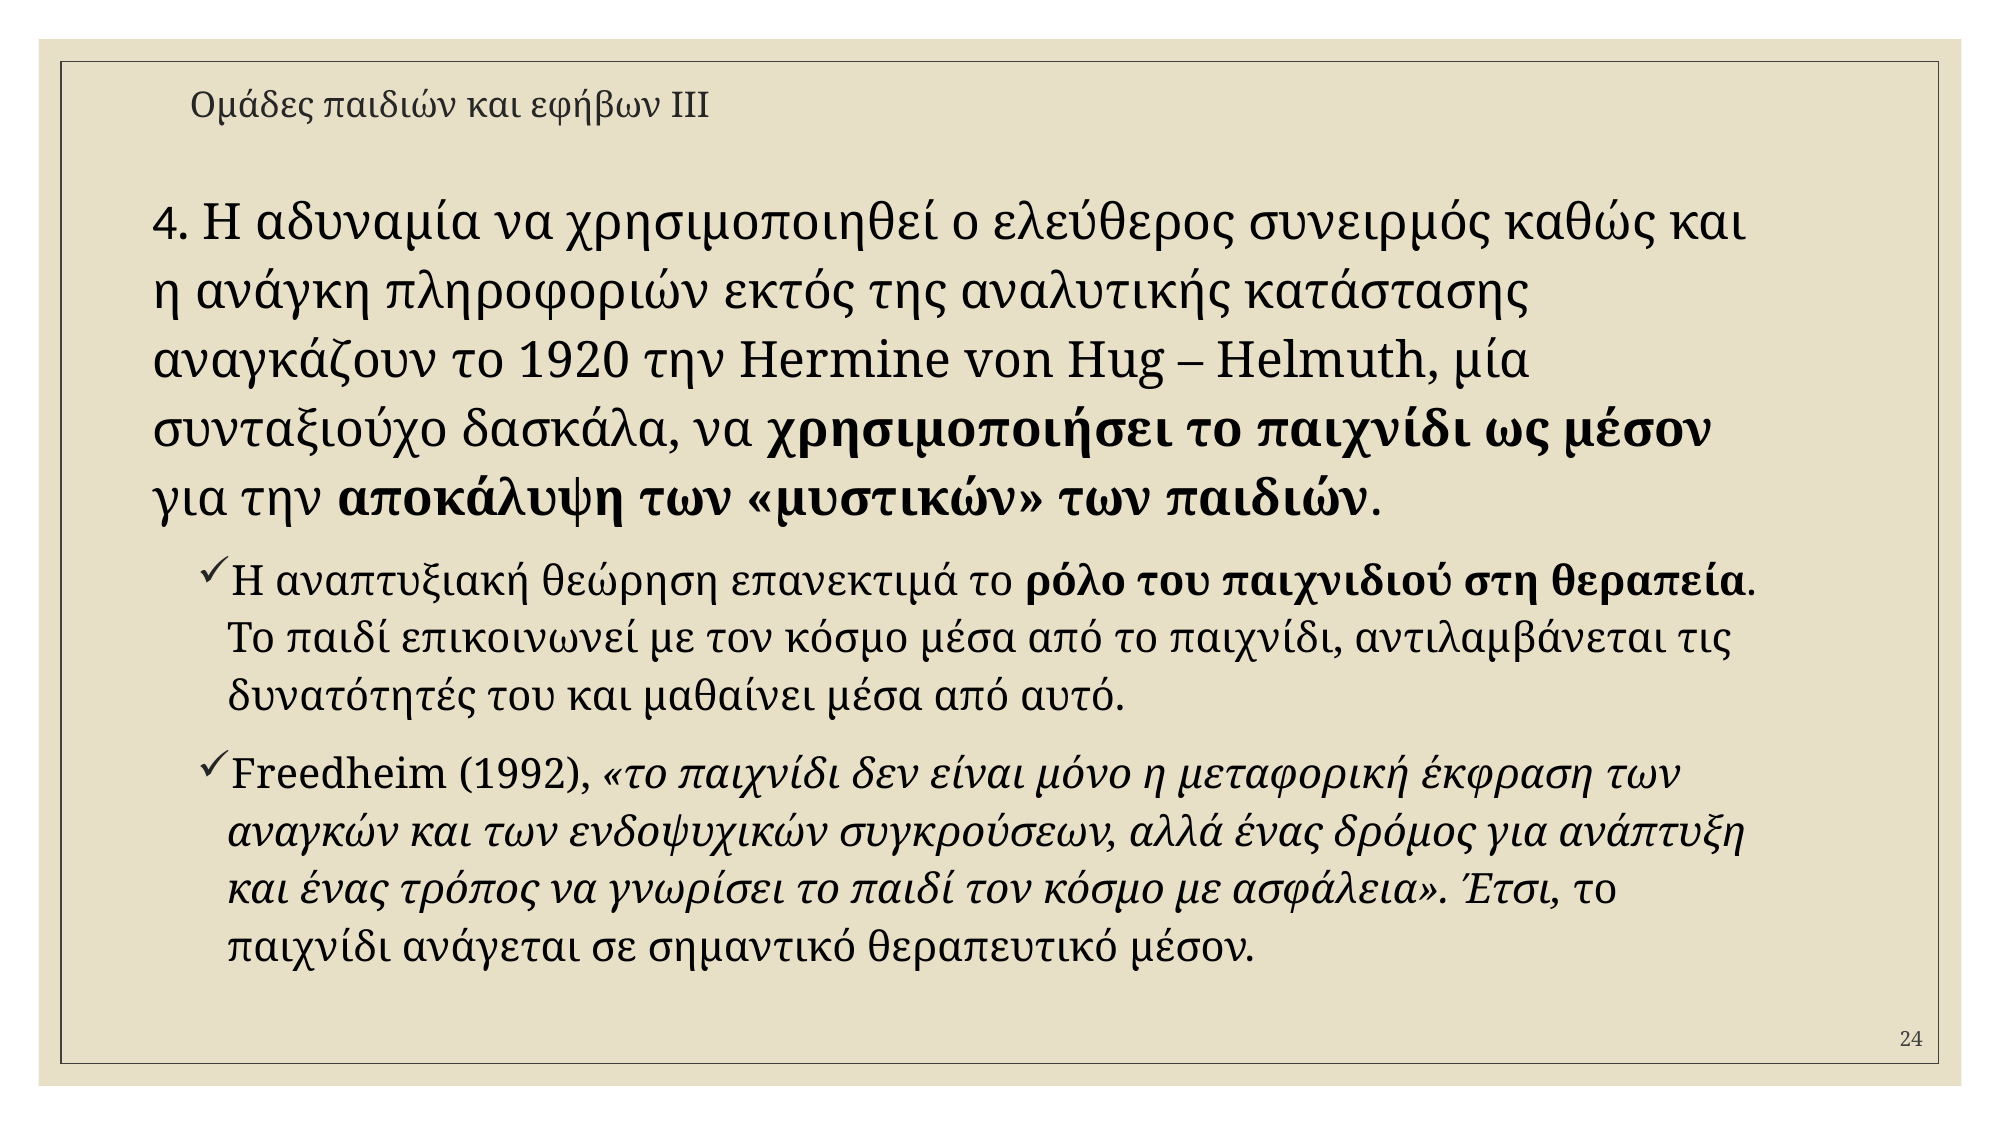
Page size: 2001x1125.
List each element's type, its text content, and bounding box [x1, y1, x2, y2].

title Ομάδες παιδιών και εφήβων ΙΙΙ [174, 78, 1825, 133]
list 4. Η αδυναμία να χρησιμοποιηθεί ο ελεύθερος συνειρμός καθώς και η ανάγκη πληροφοριών εκτός της αναλυτικής κατάστασης αναγκάζουν το 1920 την Hermine von Hug – Helmuth, μία συνταξιούχο δασκάλα, να χρησιμοποιήσει το παιχνίδι ως μέσον για την αποκάλυψη των «μυστικών» των παιδιών. Η αναπτυξιακή θεώρηση επανεκτιμά το ρόλο του παιχνιδιού στη θεραπεία. Το παιδί επικοινωνεί με τον κόσμο μέσα από το παιχνίδι, αντιλαμβάνεται τις δυνατότητές του και μαθαίνει μέσα από αυτό. Freedheim (1992), «το παιχνίδι δεν είναι μόνο η μεταφορική έκφραση των αναγκών και των ενδοψυχικών συγκρούσεων, αλλά ένας δρόμος για ανάπτυξη και ένας τρόπος να γνωρίσει το παιδί τον κόσμο με ασφάλεια». Έτσι, το παιχνίδι ανάγεται σε σημαντικό θεραπευτικό μέσον. [137, 172, 1788, 1047]
slide_number 24 [1697, 1019, 1938, 1062]
